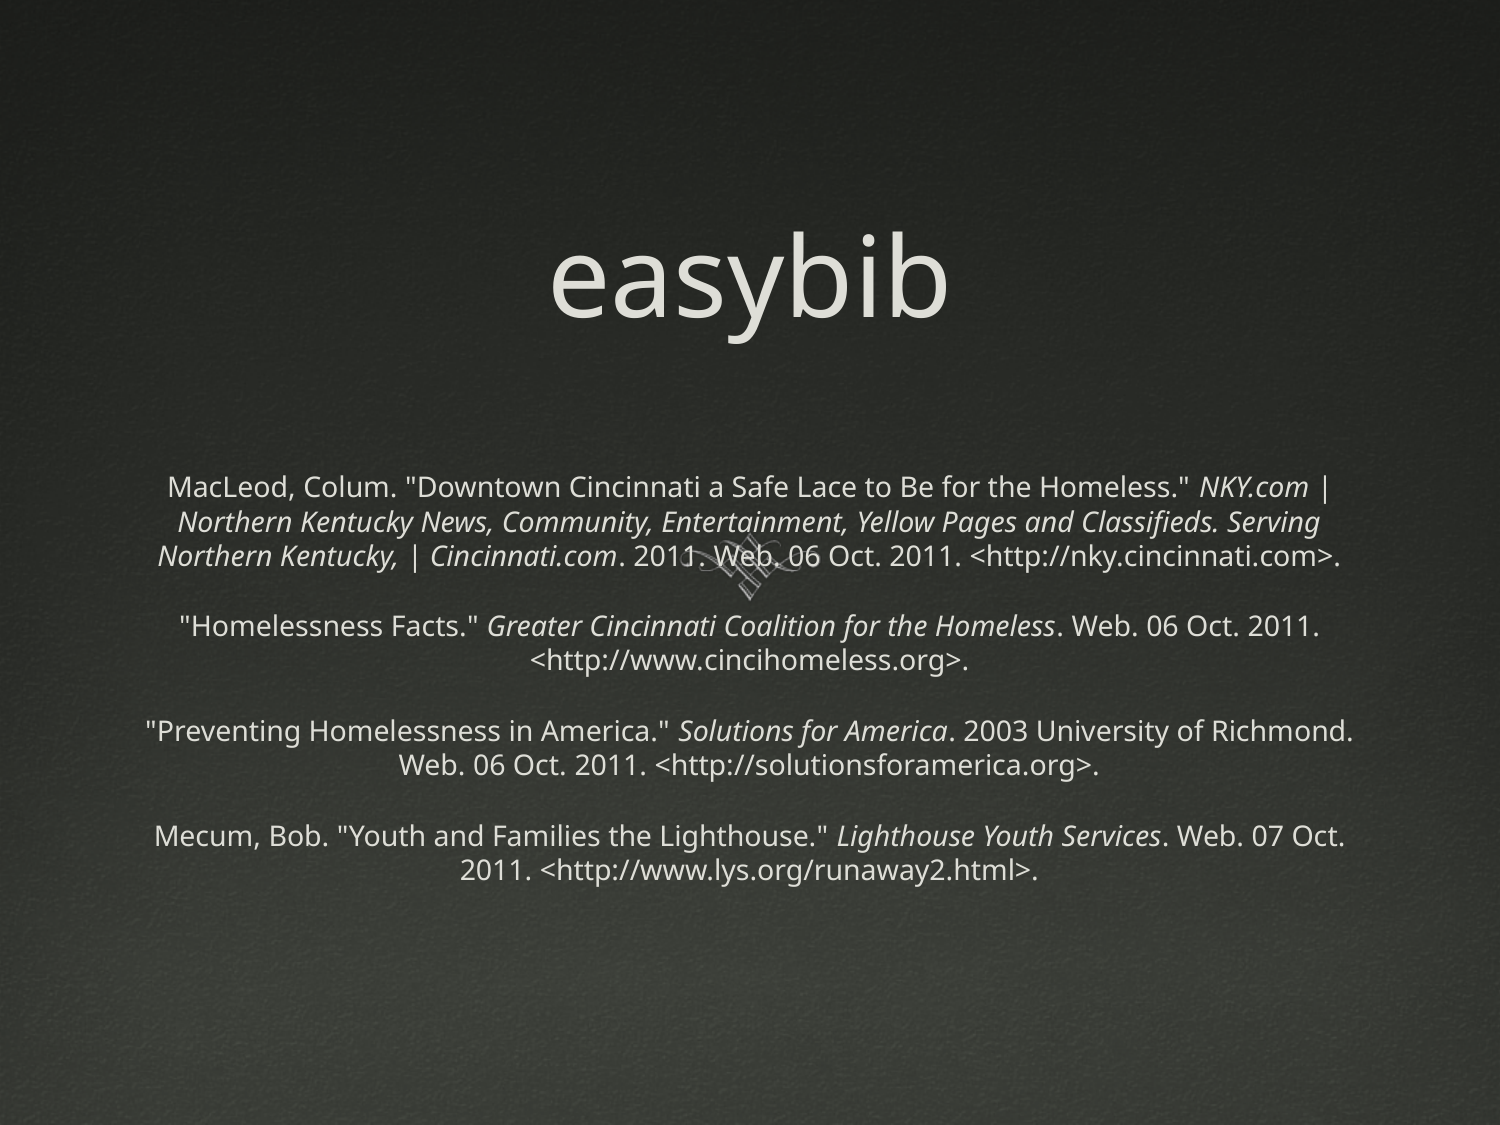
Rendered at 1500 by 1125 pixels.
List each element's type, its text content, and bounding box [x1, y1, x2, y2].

title easybib [112, 126, 1388, 348]
subtitle MacLeod, Colum. "Downtown Cincinnati a Safe Lace to Be for the Homeless." NKY.com | Northern Kentucky News, Community, Entertainment, Yellow Pages and Classifieds. Serving Northern Kentucky, | Cincinnati.com. 2011. Web. 06 Oct. 2011. <http://nky.cincinnati.com>. "Homelessness Facts." Greater Cincinnati Coalition for the Homeless. Web. 06 Oct. 2011. <http://www.cincihomeless.org>. "Preventing Homelessness in America." Solutions for America. 2003 University of Richmond. Web. 06 Oct. 2011. <http://solutionsforamerica.org>. Mecum, Bob. "Youth and Families the Lighthouse." Lighthouse Youth Services. Web. 07 Oct. 2011. <http://www.lys.org/runaway2.html>. [112, 461, 1388, 913]
